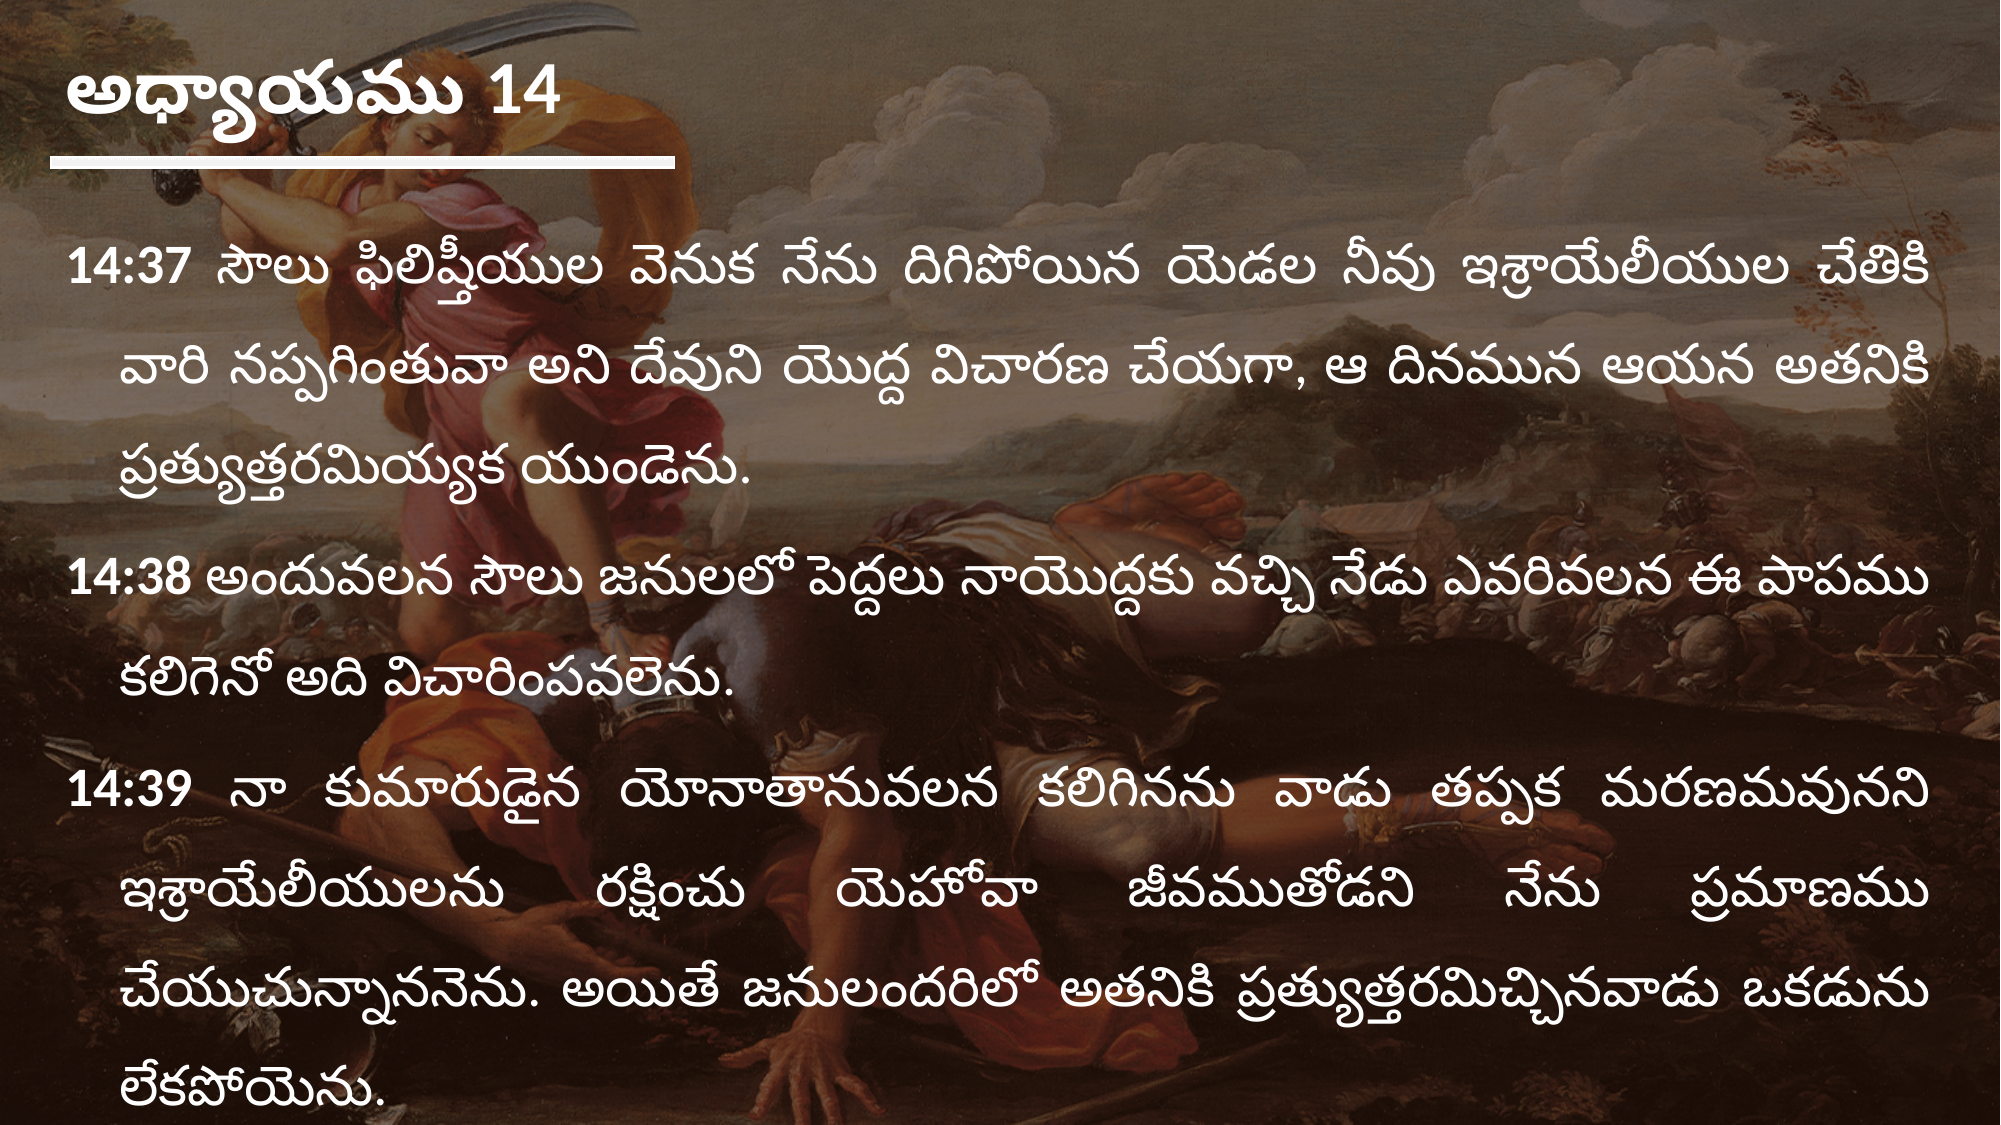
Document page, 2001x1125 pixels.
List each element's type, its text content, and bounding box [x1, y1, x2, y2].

list 14:37 సౌలు ఫిలిష్తీయుల వెనుక నేను దిగిపోయిన యెడల నీవు ఇశ్రాయేలీయుల చేతికి వారి నప్పగింతువా అని దేవుని యొద్ద విచారణ చేయగా, ఆ దినమున ఆయన అతనికి ప్రత్యుత్తరమియ్యక యుండెను. 14:38 అందువలన సౌలు జనులలో పెద్దలు నాయొద్దకు వచ్చి నేడు ఎవరివలన ఈ పాపము కలిగెనో అది విచారింపవలెను. 14:39 నా కుమారుడైన యోనాతానువలన కలిగినను వాడు తప్పక మరణమవునని ఇశ్రాయేలీయులను రక్షించు యెహోవా జీవముతోడని నేను ప్రమాణము చేయుచున్నాననెను. అయితే జనులందరిలో అతనికి ప్రత్యుత్తరమిచ్చినవాడు ఒకడును లేకపోయెను. [50, 187, 1946, 1125]
title అధ్యాయము 14 [50, 0, 1925, 167]
picture [0, 0, 2000, 1125]
